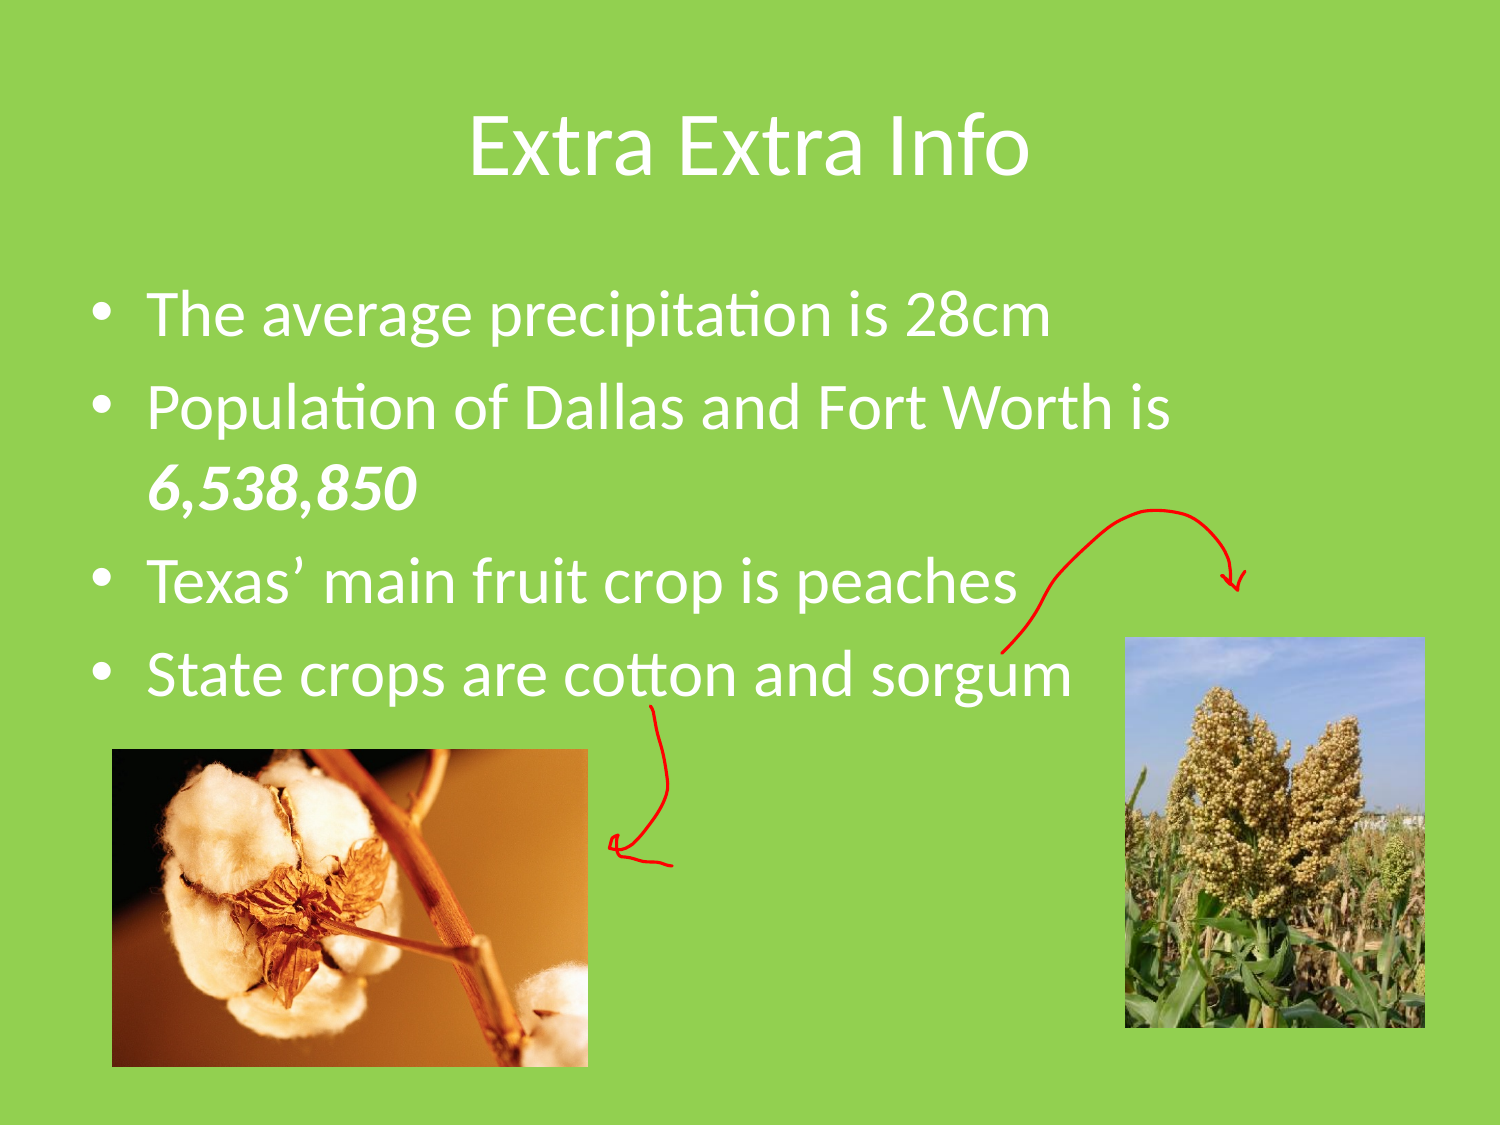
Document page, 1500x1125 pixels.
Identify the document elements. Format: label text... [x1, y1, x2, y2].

title Extra Extra Info [75, 45, 1425, 233]
picture [112, 749, 588, 1067]
picture [1124, 637, 1426, 1029]
list The average precipitation is 28cm Population of Dallas and Fort Worth is 6,538,850 Texas’ main fruit crop is peaches State crops are cotton and sorgum [75, 262, 1425, 1005]
